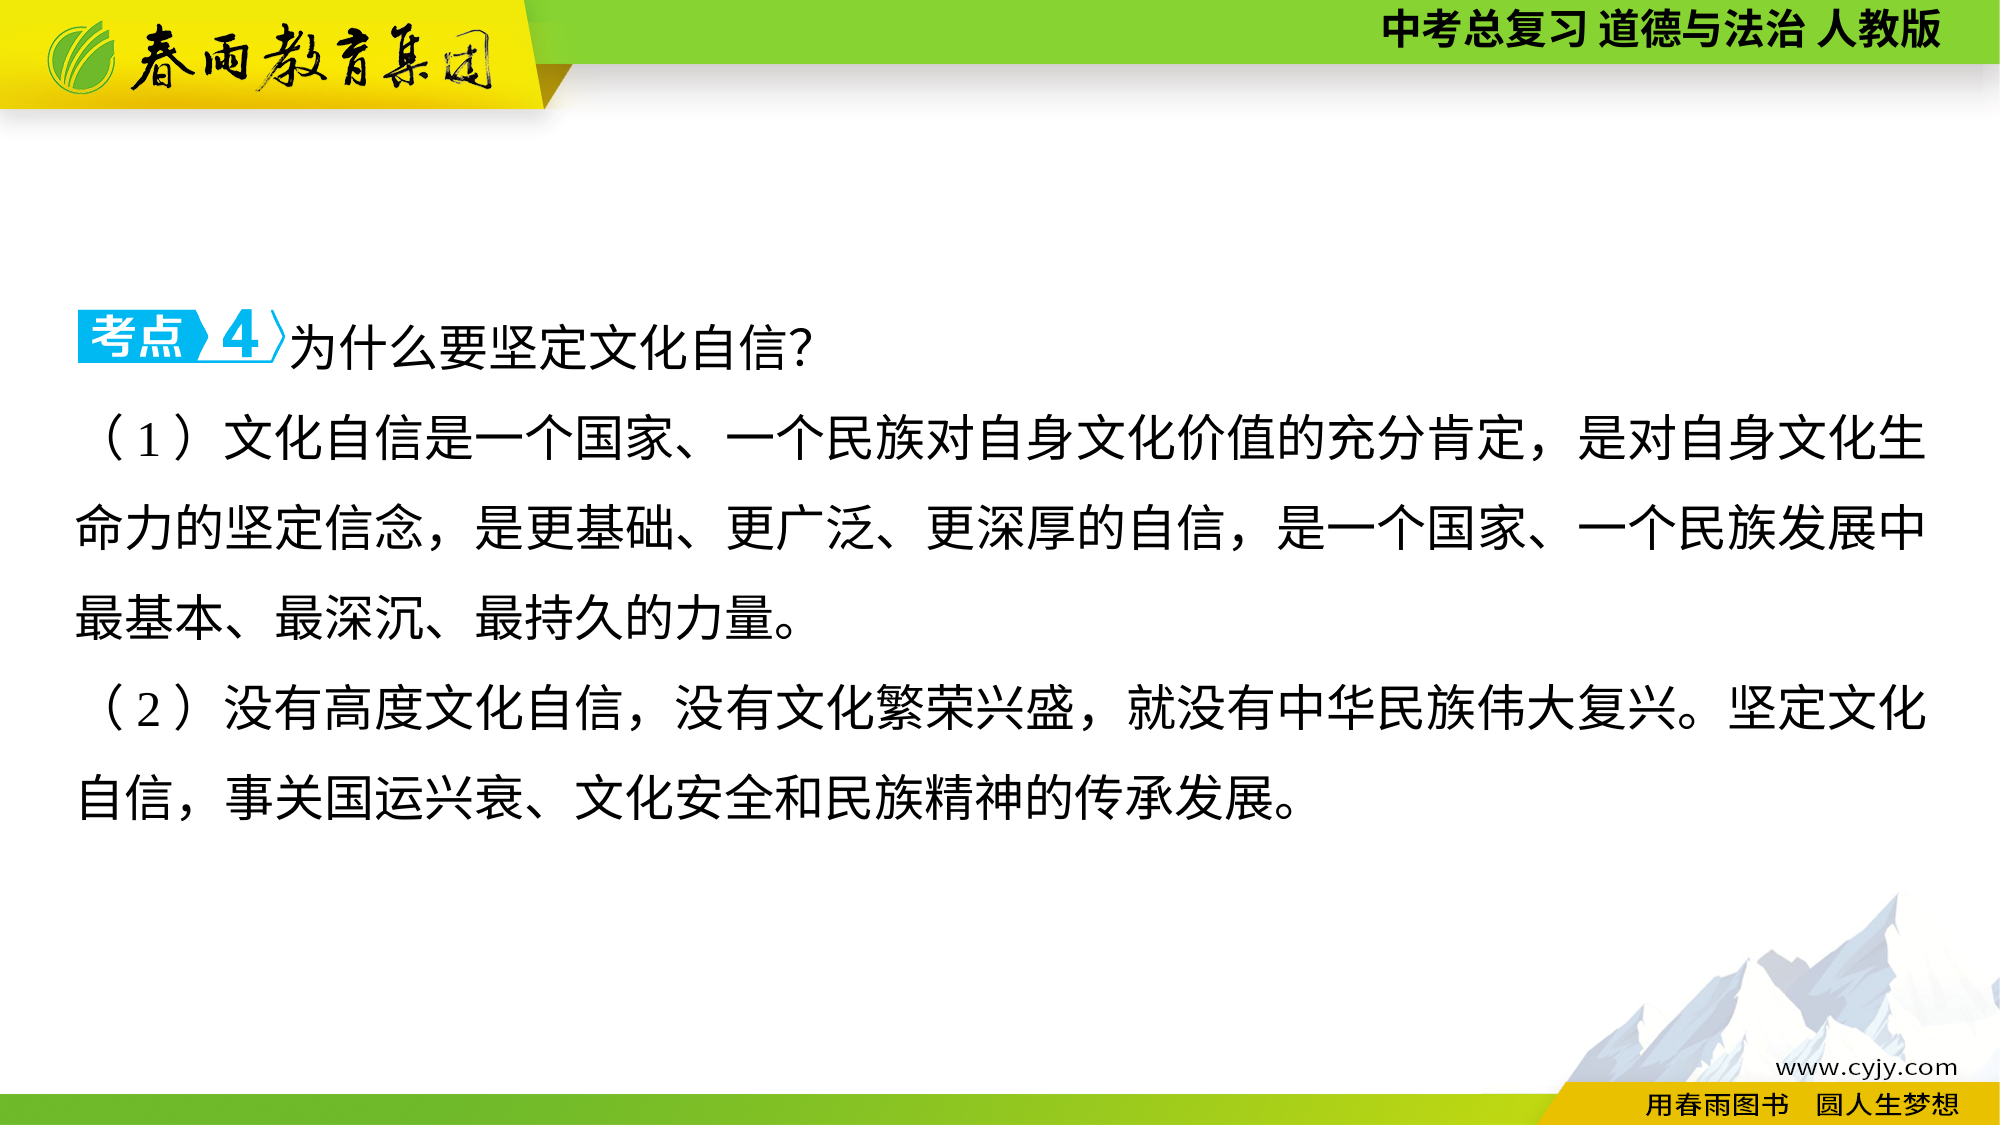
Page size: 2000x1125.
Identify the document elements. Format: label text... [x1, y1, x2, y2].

list 为什么要坚定文化自信？ （1）文化自信是一个国家、一个民族对自身文化价值的充分肯定，是对自身文化生命力的坚定信念，是更基础、更广泛、更深厚的自信，是一个国家、一个民族发展中最基本、最深沉、最持久的力量。 （2）没有高度文化自信，没有文化繁荣兴盛，就没有中华民族伟大复兴。坚定文化自信，事关国运兴衰、文化安全和民族精神的传承发展。 [59, 278, 1944, 828]
picture [0, 0, 2000, 1125]
